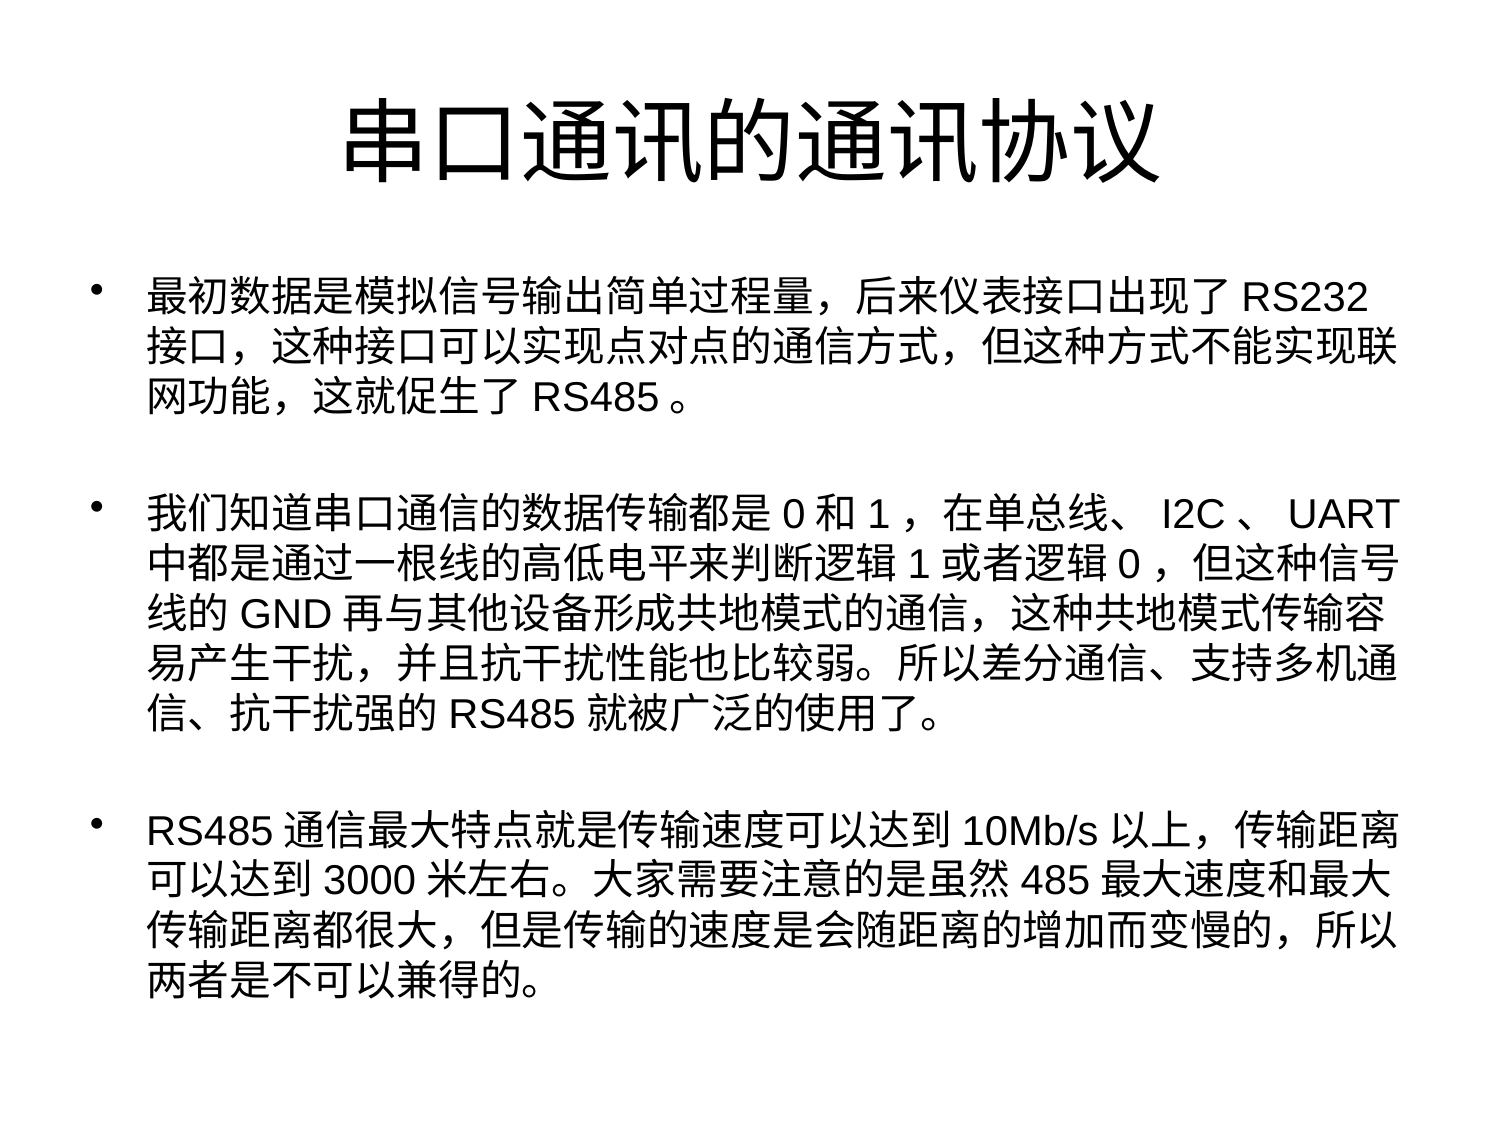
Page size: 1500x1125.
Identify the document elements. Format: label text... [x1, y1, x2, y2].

list 最初数据是模拟信号输出简单过程量，后来仪表接口出现了RS232接口，这种接口可以实现点对点的通信方式，但这种方式不能实现联网功能，这就促生了RS485。 我们知道串口通信的数据传输都是0和1，在单总线、I2C、UART中都是通过一根线的高低电平来判断逻辑1或者逻辑0，但这种信号线的GND再与其他设备形成共地模式的通信，这种共地模式传输容易产生干扰，并且抗干扰性能也比较弱。所以差分通信、支持多机通信、抗干扰强的RS485就被广泛的使用了。 RS485通信最大特点就是传输速度可以达到10Mb/s以上，传输距离可以达到3000米左右。大家需要注意的是虽然485最大速度和最大传输距离都很大，但是传输的速度是会随距离的增加而变慢的，所以两者是不可以兼得的。 [74, 262, 1426, 1006]
title 串口通讯的通讯协议 [74, 44, 1426, 233]
